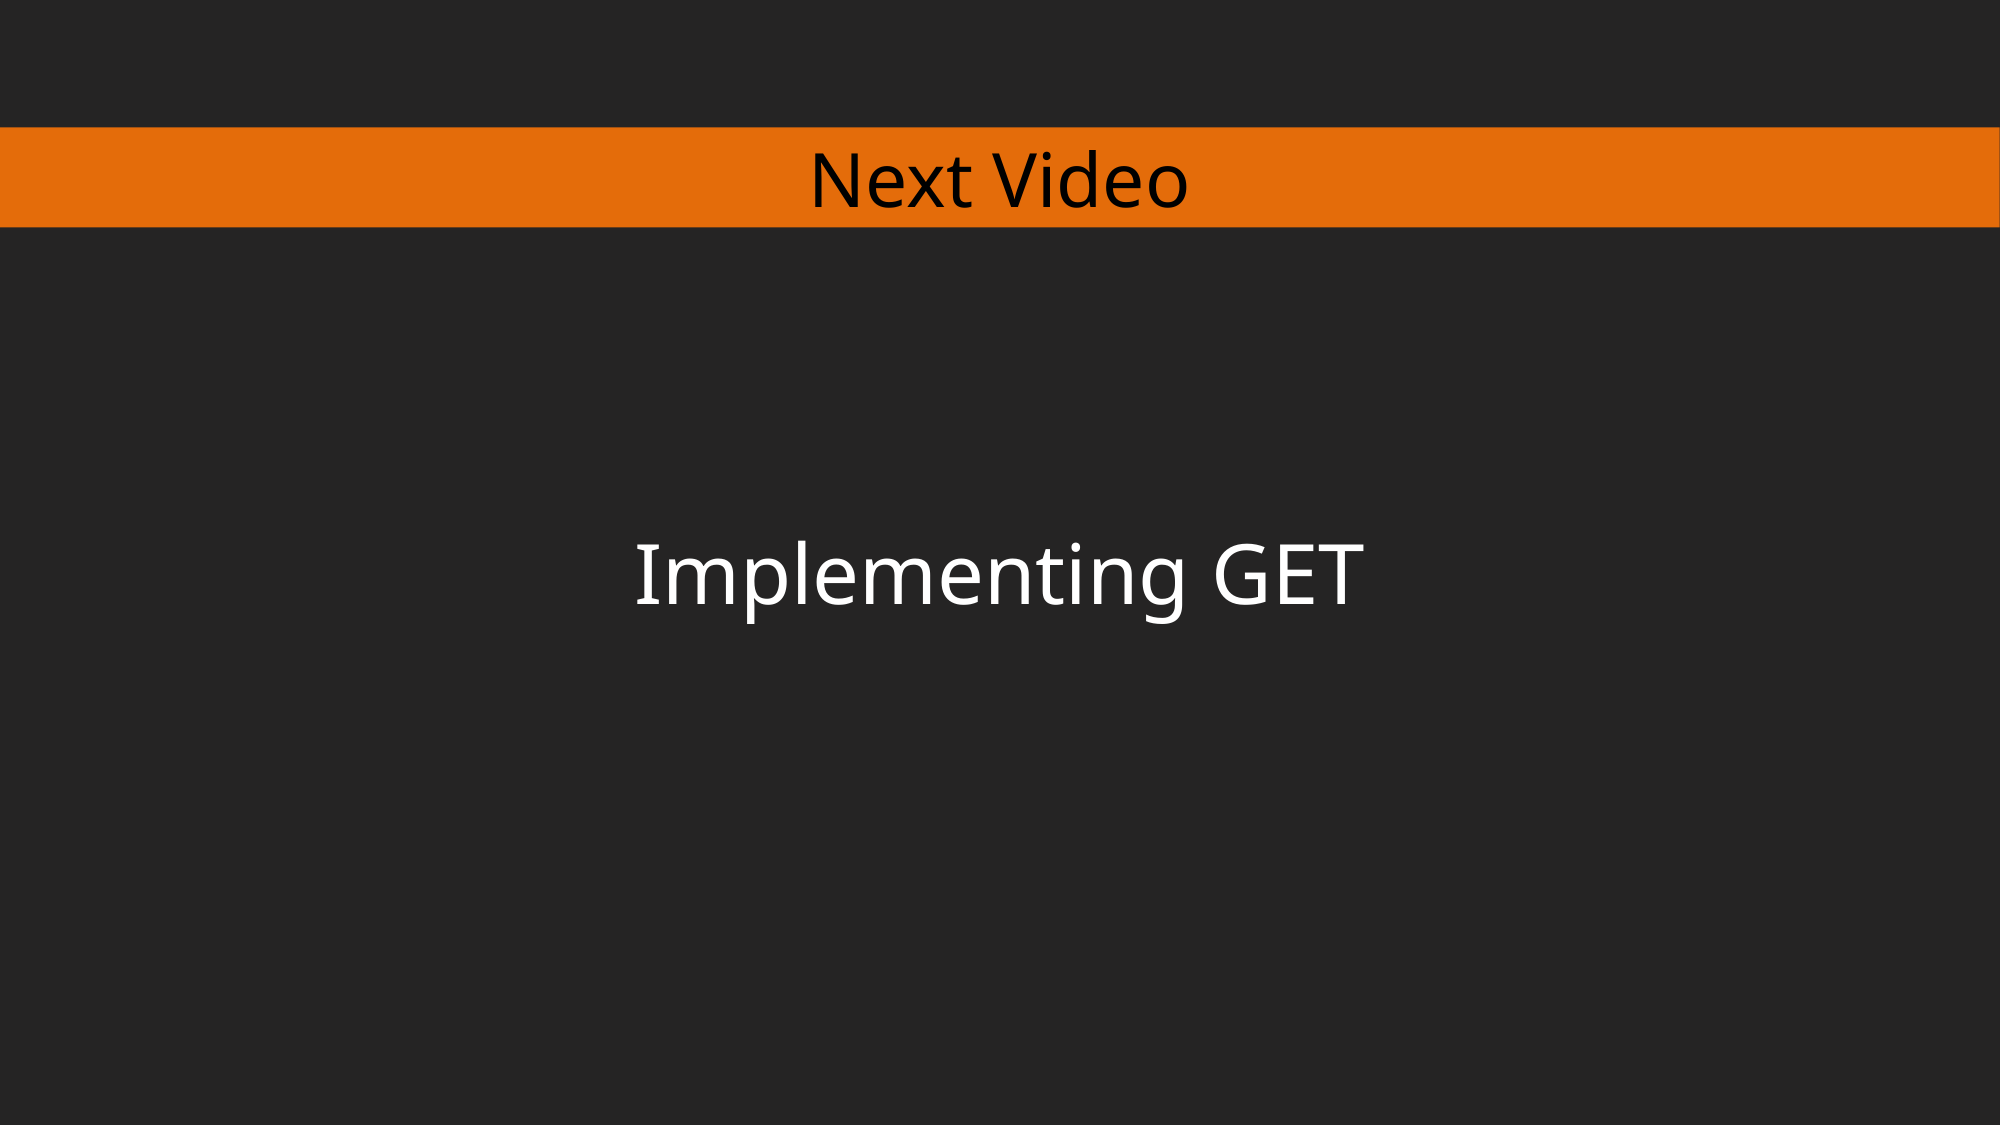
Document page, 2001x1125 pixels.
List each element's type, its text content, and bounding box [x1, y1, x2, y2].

text_box Implementing GET [87, 512, 1913, 631]
text_box Next Video [0, 127, 2000, 228]
